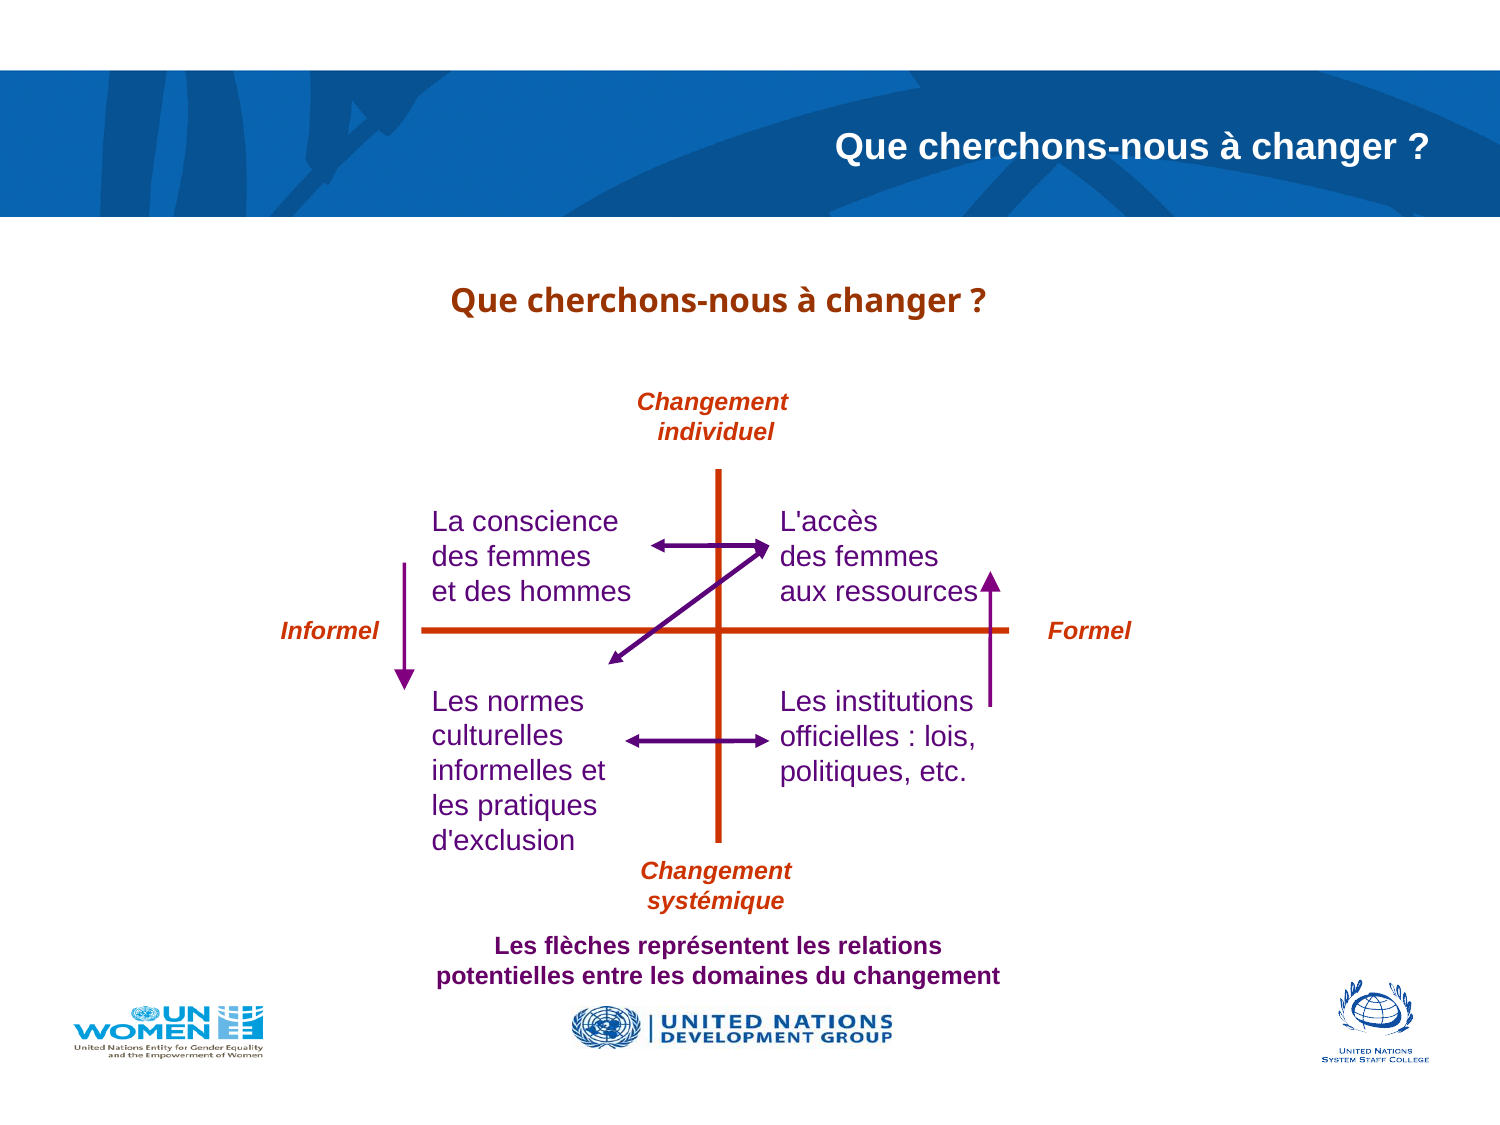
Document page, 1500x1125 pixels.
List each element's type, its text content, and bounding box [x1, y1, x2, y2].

picture [1322, 979, 1429, 1063]
picture [572, 1007, 892, 1049]
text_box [266, 254, 1171, 1007]
picture [73, 1006, 263, 1059]
picture [0, 70, 1500, 217]
picture [194, 1006, 204, 1013]
picture [170, 1006, 179, 1018]
title Que cherchons-nous à changer ? [171, 94, 1447, 195]
